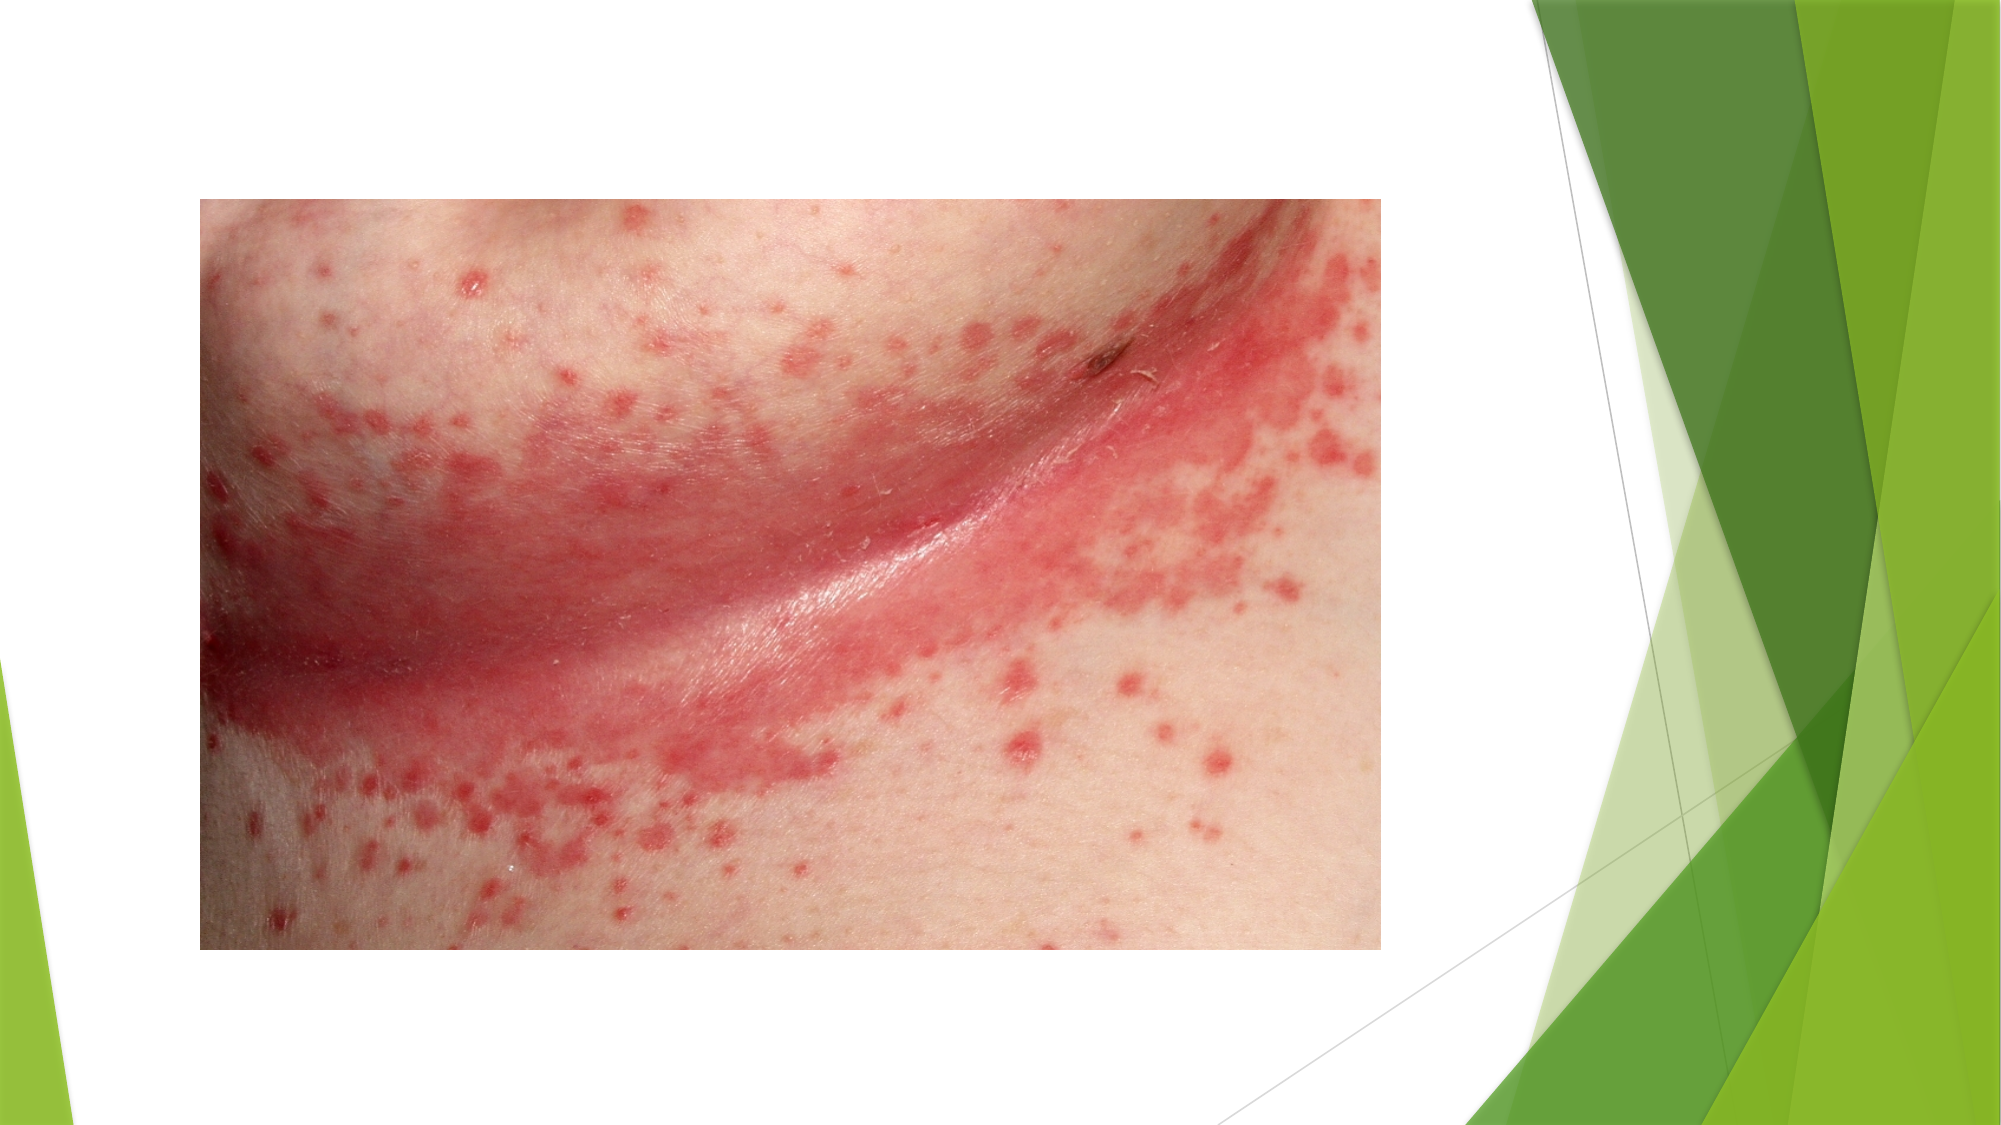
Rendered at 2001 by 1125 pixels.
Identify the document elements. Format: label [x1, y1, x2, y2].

list [199, 199, 1382, 951]
